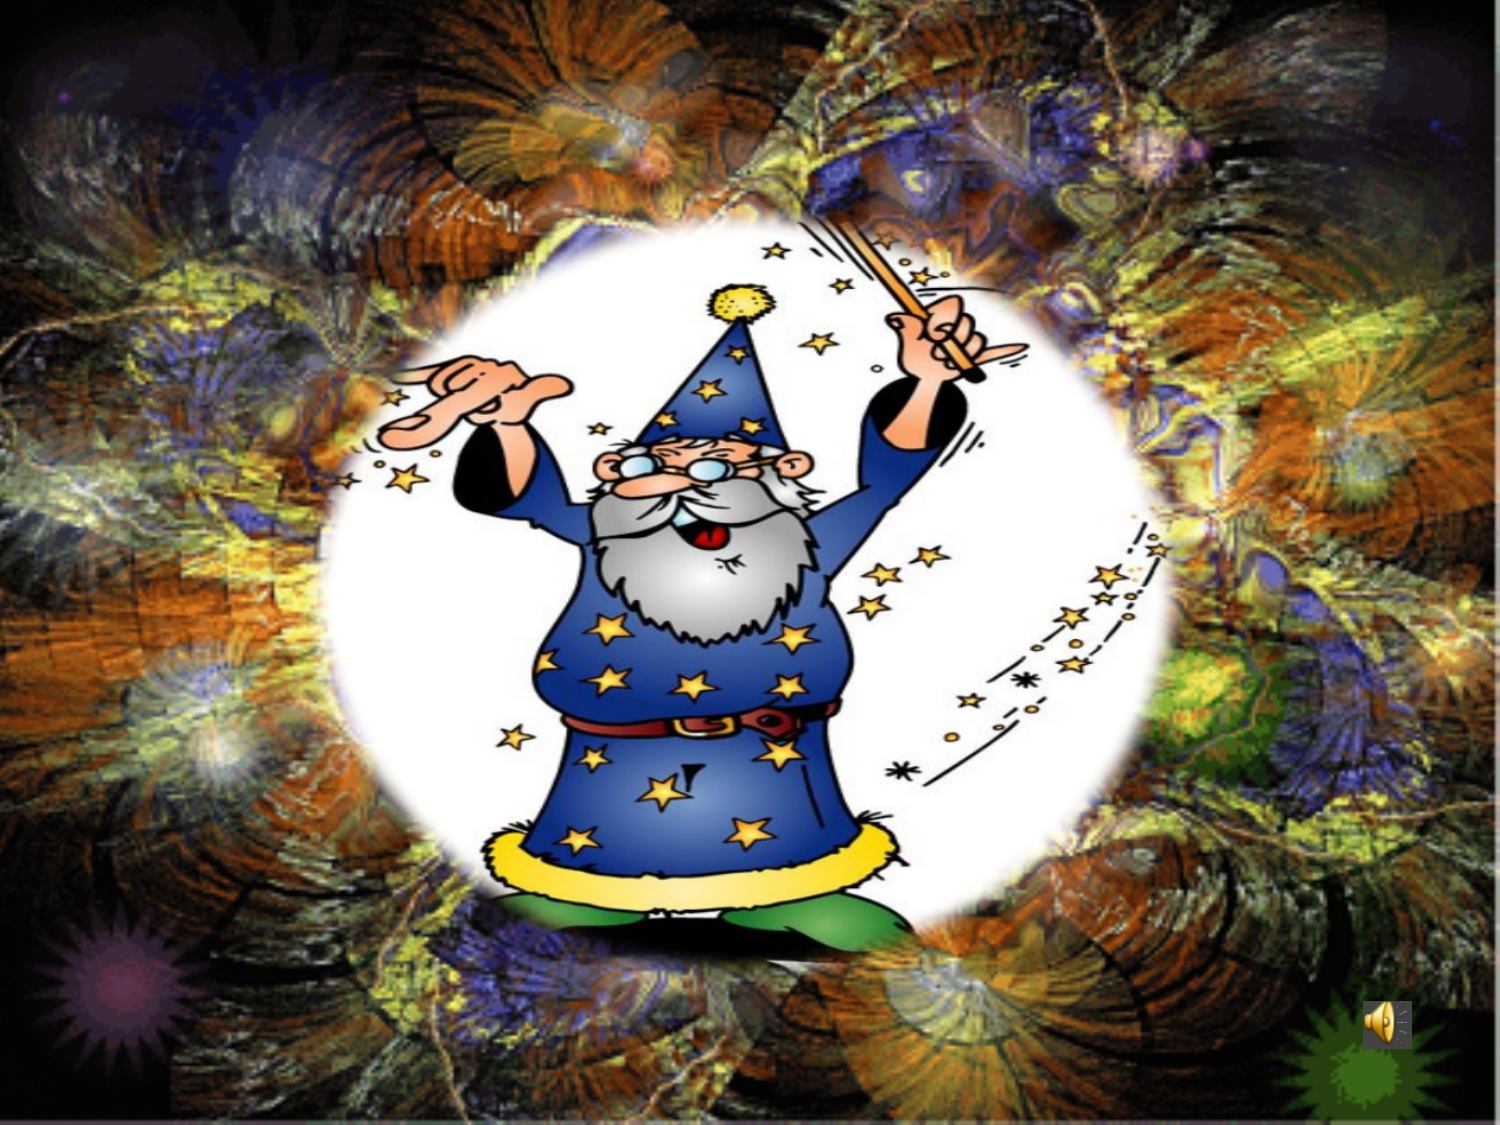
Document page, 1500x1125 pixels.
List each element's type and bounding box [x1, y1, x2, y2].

list [0, 0, 1500, 1125]
list [299, 199, 1192, 988]
picture [1362, 999, 1413, 1051]
